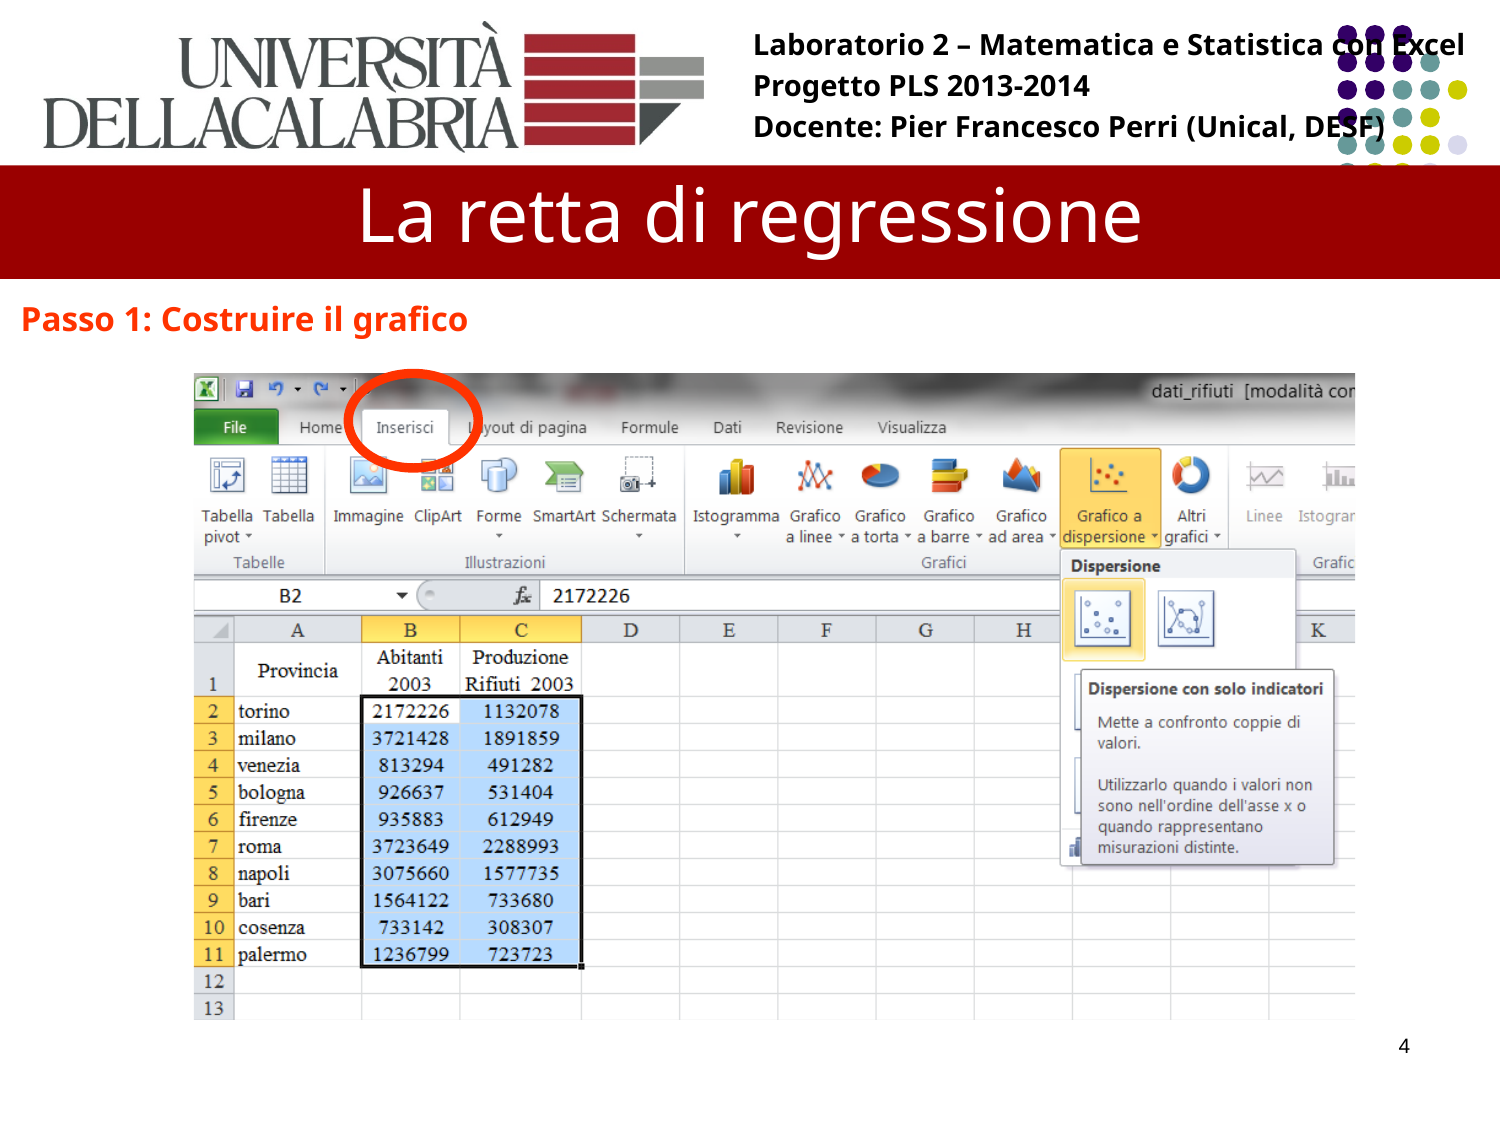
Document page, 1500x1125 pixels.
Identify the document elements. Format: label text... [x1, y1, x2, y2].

picture [193, 373, 1356, 1020]
slide_number 4 [1074, 1024, 1426, 1101]
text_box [0, 21, 1500, 280]
text_box Passo 1: Costruire il grafico [5, 290, 514, 346]
